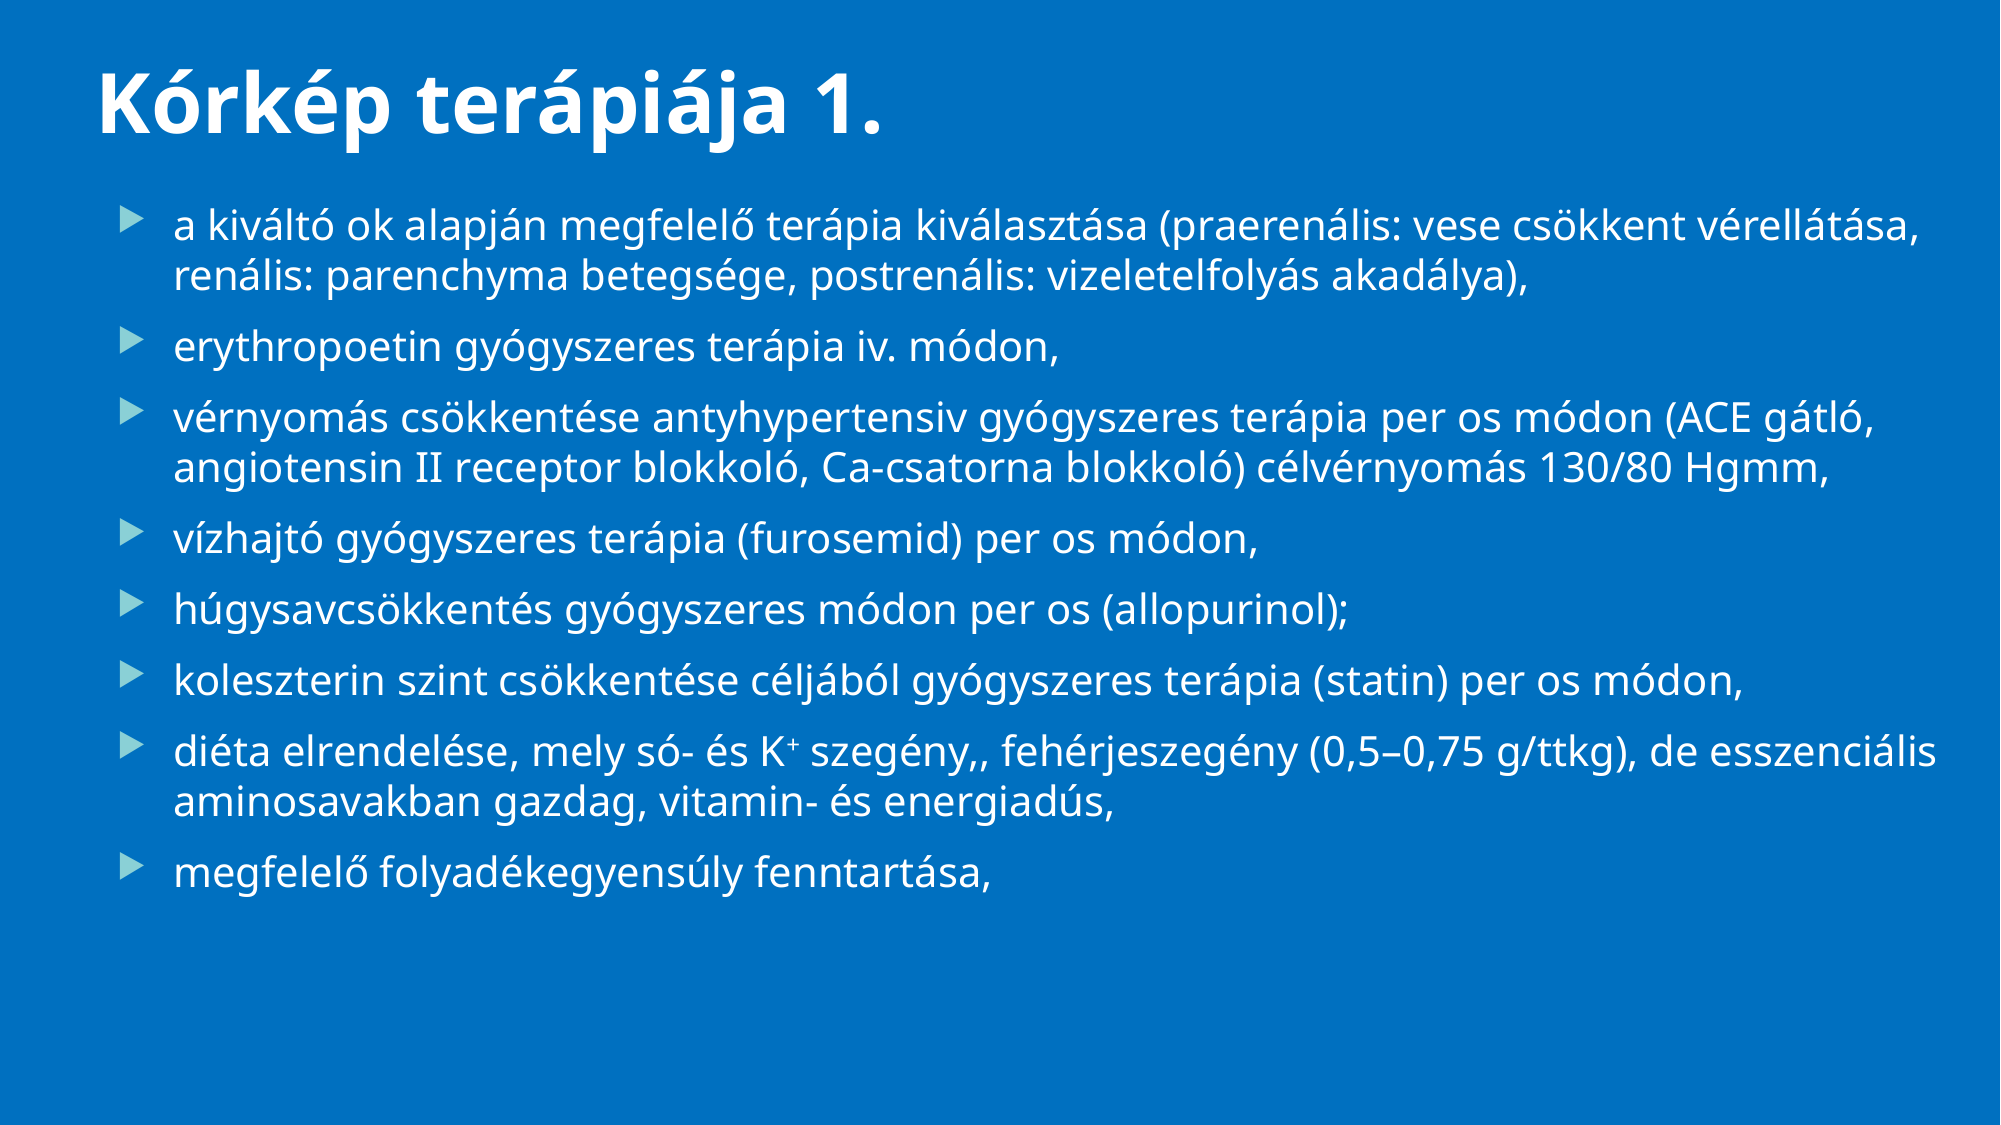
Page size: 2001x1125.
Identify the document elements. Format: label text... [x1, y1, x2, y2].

list a kiváltó ok alapján megfelelő terápia kiválasztása (praerenális: vese csökkent vérellátása, renális: parenchyma betegsége, postrenális: vizeletelfolyás akadálya), erythropoetin gyógyszeres terápia iv. módon, vérnyomás csökkentése antyhypertensiv gyógyszeres terápia per os módon (ACE gátló, angiotensin II receptor blokkoló, Ca-csatorna blokkoló) célvérnyomás 130/80 Hgmm, vízhajtó gyógyszeres terápia (furosemid) per os módon, húgysavcsökkentés gyógyszeres módon per os (allopurinol); koleszterin szint csökkentése céljából gyógyszeres terápia (statin) per os módon, diéta elrendelése, mely só- és K+ szegény,, fehérjeszegény (0,5–0,75 g/ttkg), de esszenciális aminosavakban gazdag, vitamin- és energiadús, megfelelő folyadékegyensúly fenntartása, [101, 191, 2000, 1125]
title Kórkép terápiája 1. [80, 42, 1431, 192]
